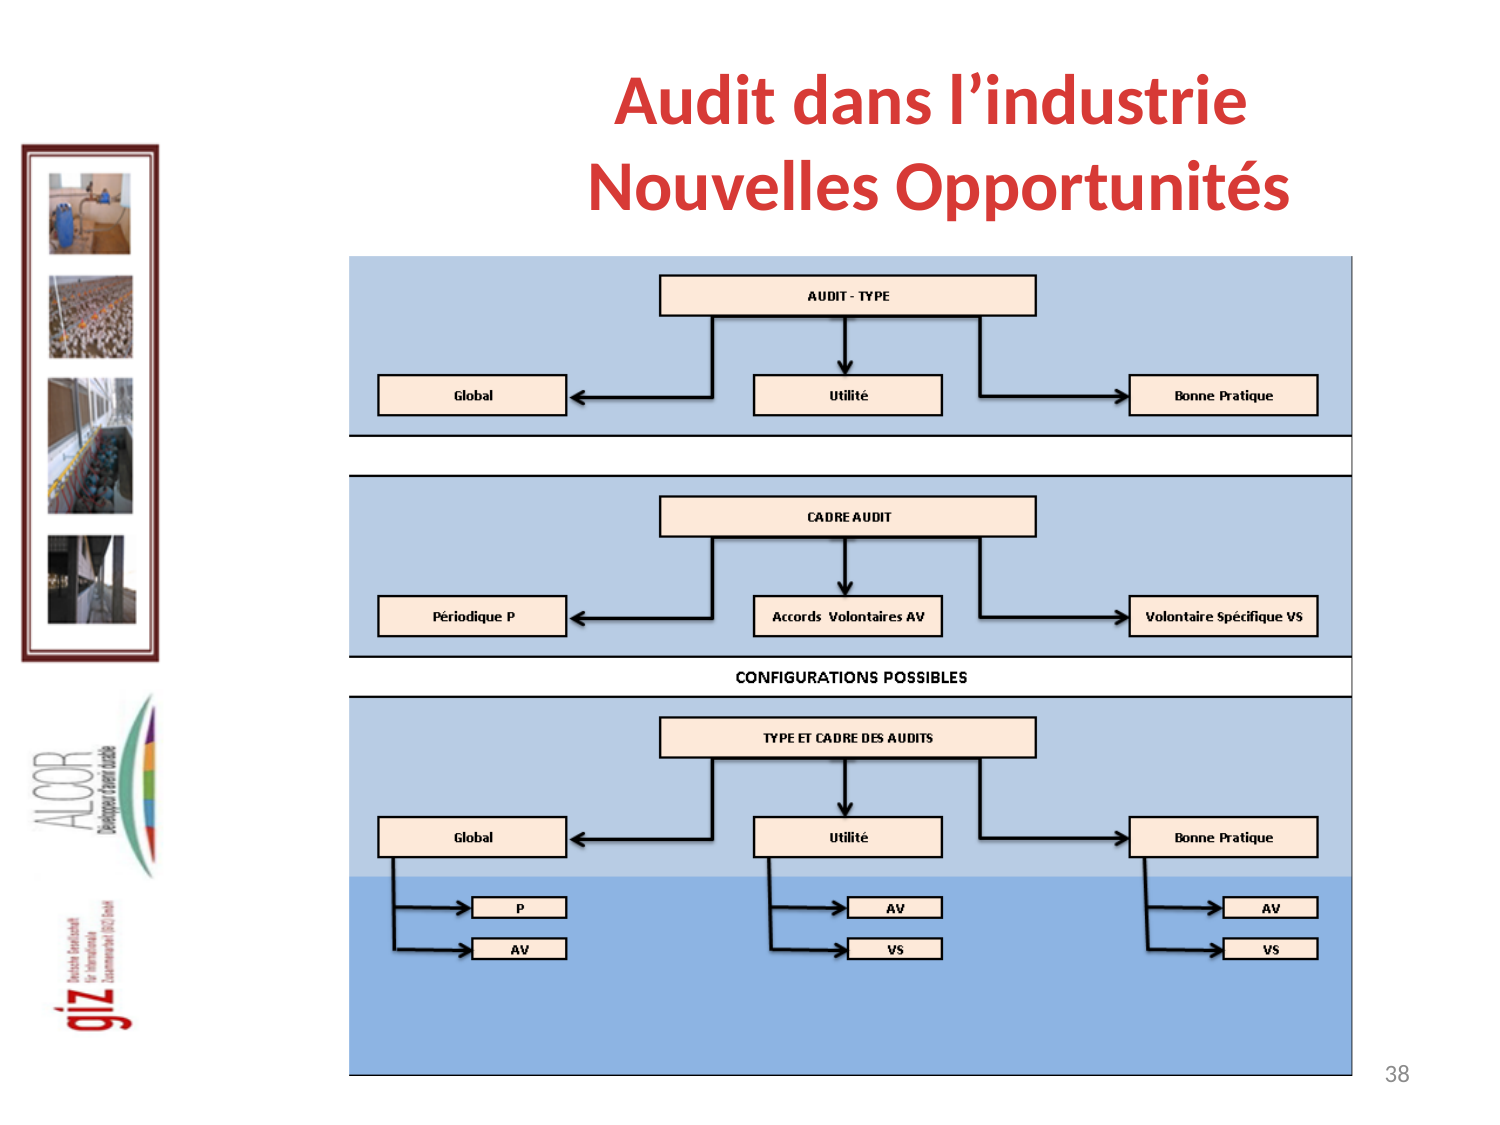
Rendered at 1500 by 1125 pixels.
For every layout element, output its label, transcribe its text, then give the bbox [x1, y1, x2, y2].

slide_number 38 [1074, 1042, 1425, 1103]
picture [17, 136, 172, 1047]
title Audit dans l’industrie Nouvelles Opportunités [454, 45, 1425, 233]
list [348, 255, 1353, 1076]
